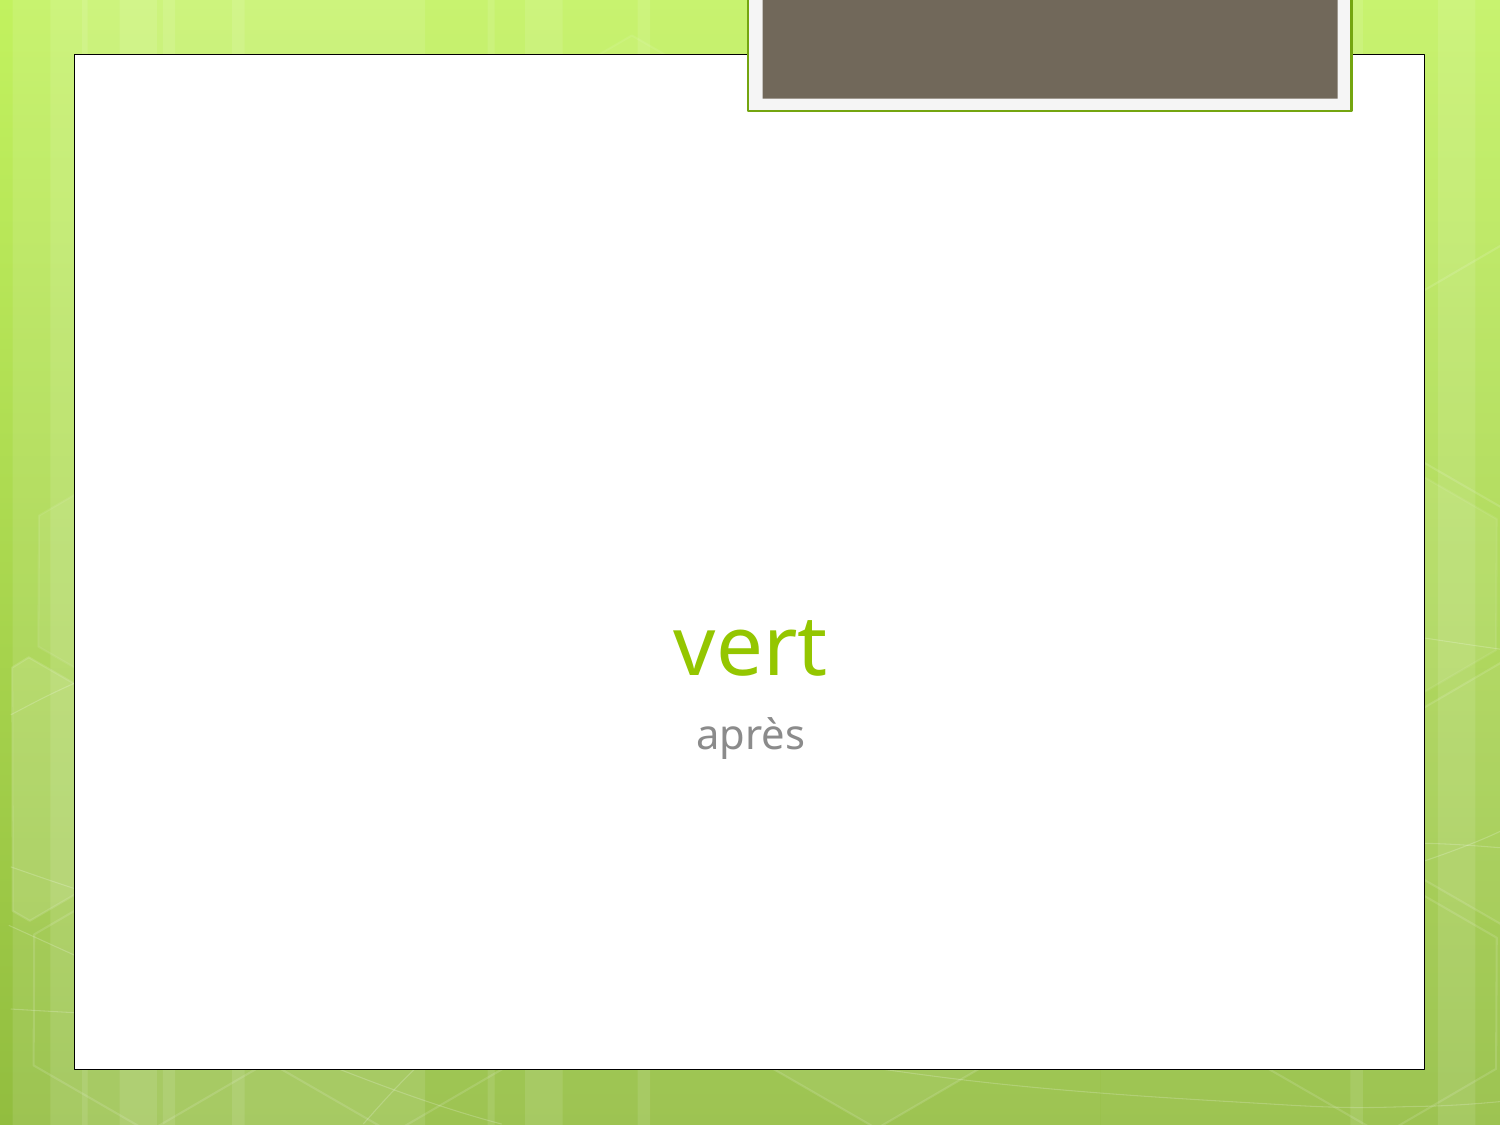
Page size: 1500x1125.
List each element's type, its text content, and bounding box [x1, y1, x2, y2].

list après [206, 699, 1296, 950]
title vert [206, 475, 1296, 699]
